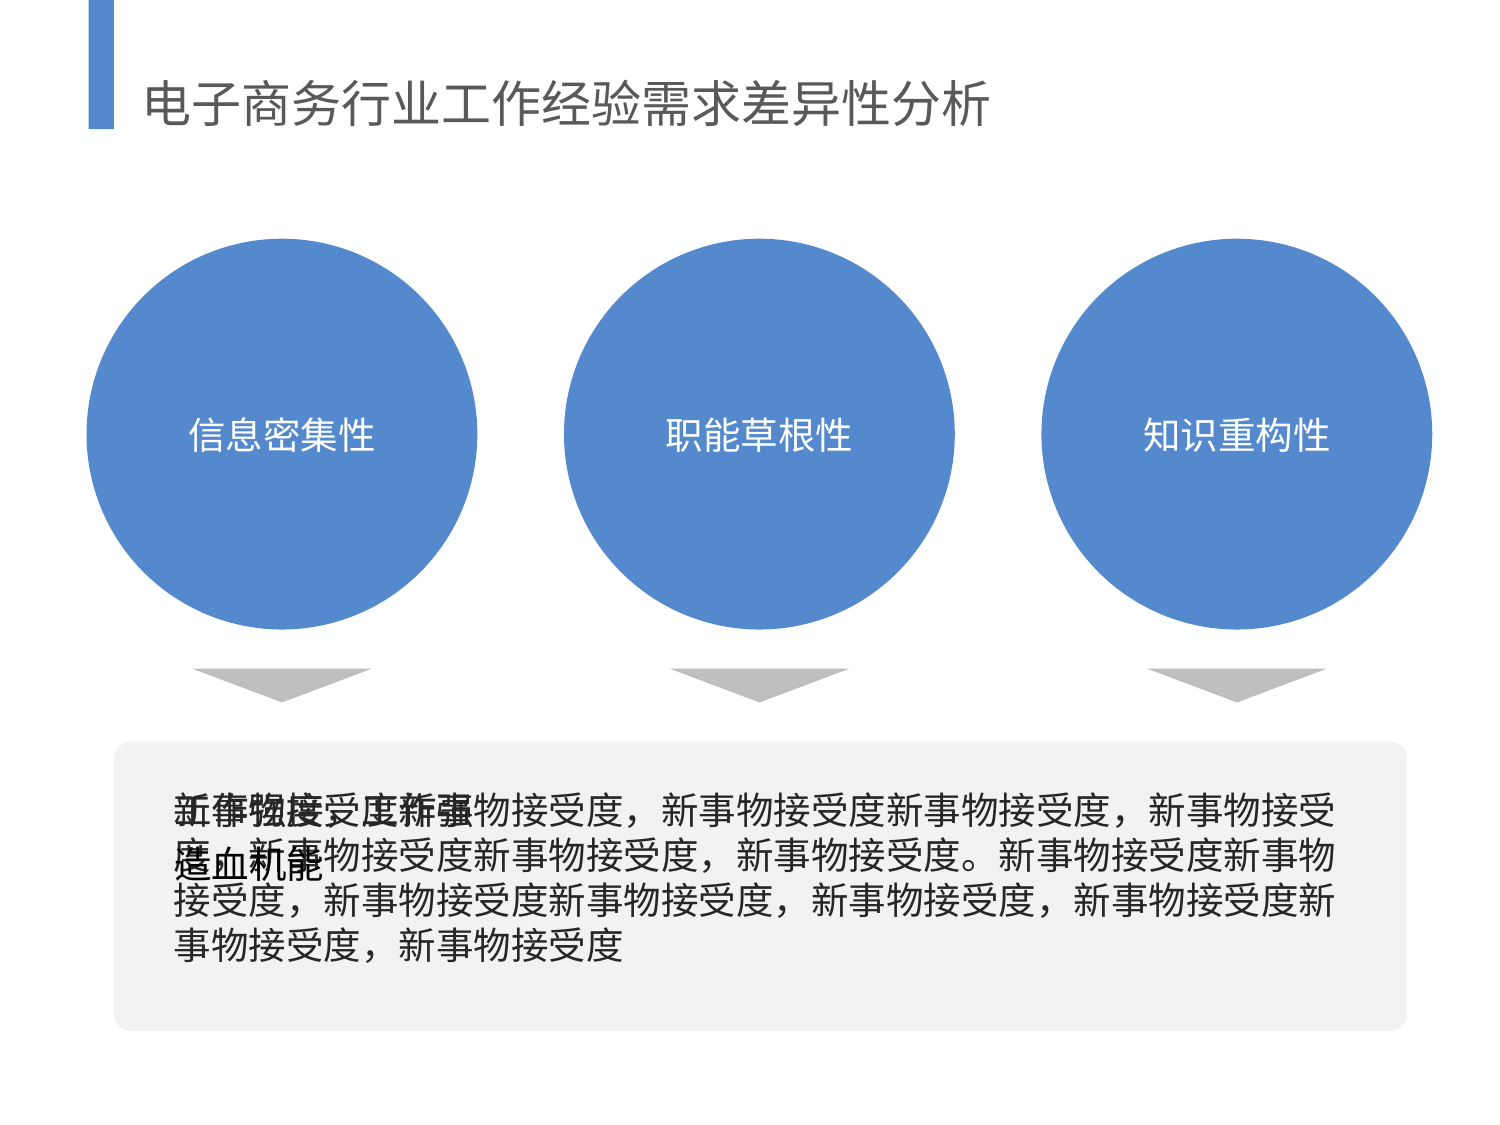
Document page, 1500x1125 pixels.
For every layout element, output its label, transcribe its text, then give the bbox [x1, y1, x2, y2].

text_box [191, 667, 373, 704]
text_box 职能草根性 [562, 237, 956, 631]
text_box [112, 740, 1408, 1033]
text_box [669, 667, 850, 704]
text_box [1146, 667, 1328, 704]
text_box 新事物接受度新事物接受度，新事物接受度新事物接受度，新事物接受度，新事物接受度新事物接受度，新事物接受度。新事物接受度新事物接受度，新事物接受度新事物接受度，新事物接受度，新事物接受度新事物接受度，新事物接受度 [158, 779, 1359, 975]
text_box 造血机能 [159, 834, 478, 894]
text_box 信息密集性 [85, 237, 479, 631]
text_box 工作强度，工作强 [159, 779, 1360, 840]
text_box 知识重构性 [1040, 237, 1434, 631]
text_box 电子商务行业工作经验需求差异性分析 [126, 64, 1223, 140]
text_box [88, 0, 115, 130]
